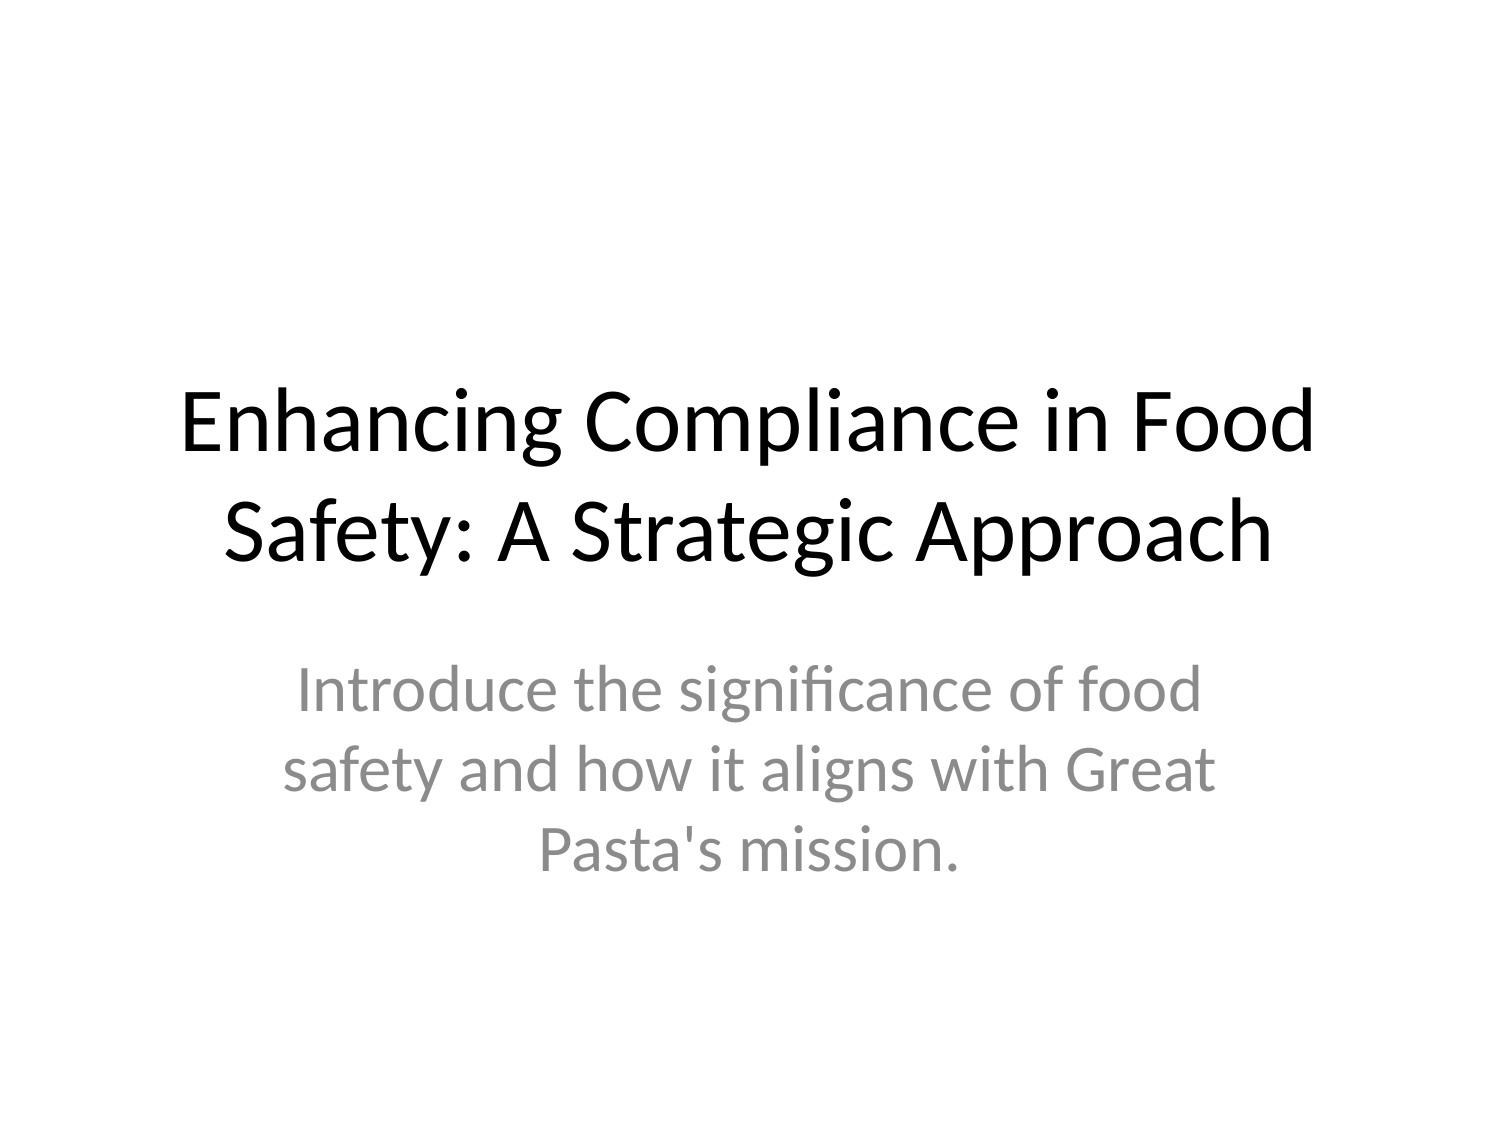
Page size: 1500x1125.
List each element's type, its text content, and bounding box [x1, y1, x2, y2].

title Enhancing Compliance in Food Safety: A Strategic Approach [112, 349, 1388, 591]
subtitle Introduce the significance of food safety and how it aligns with Great Pasta's mission. [225, 637, 1275, 925]
